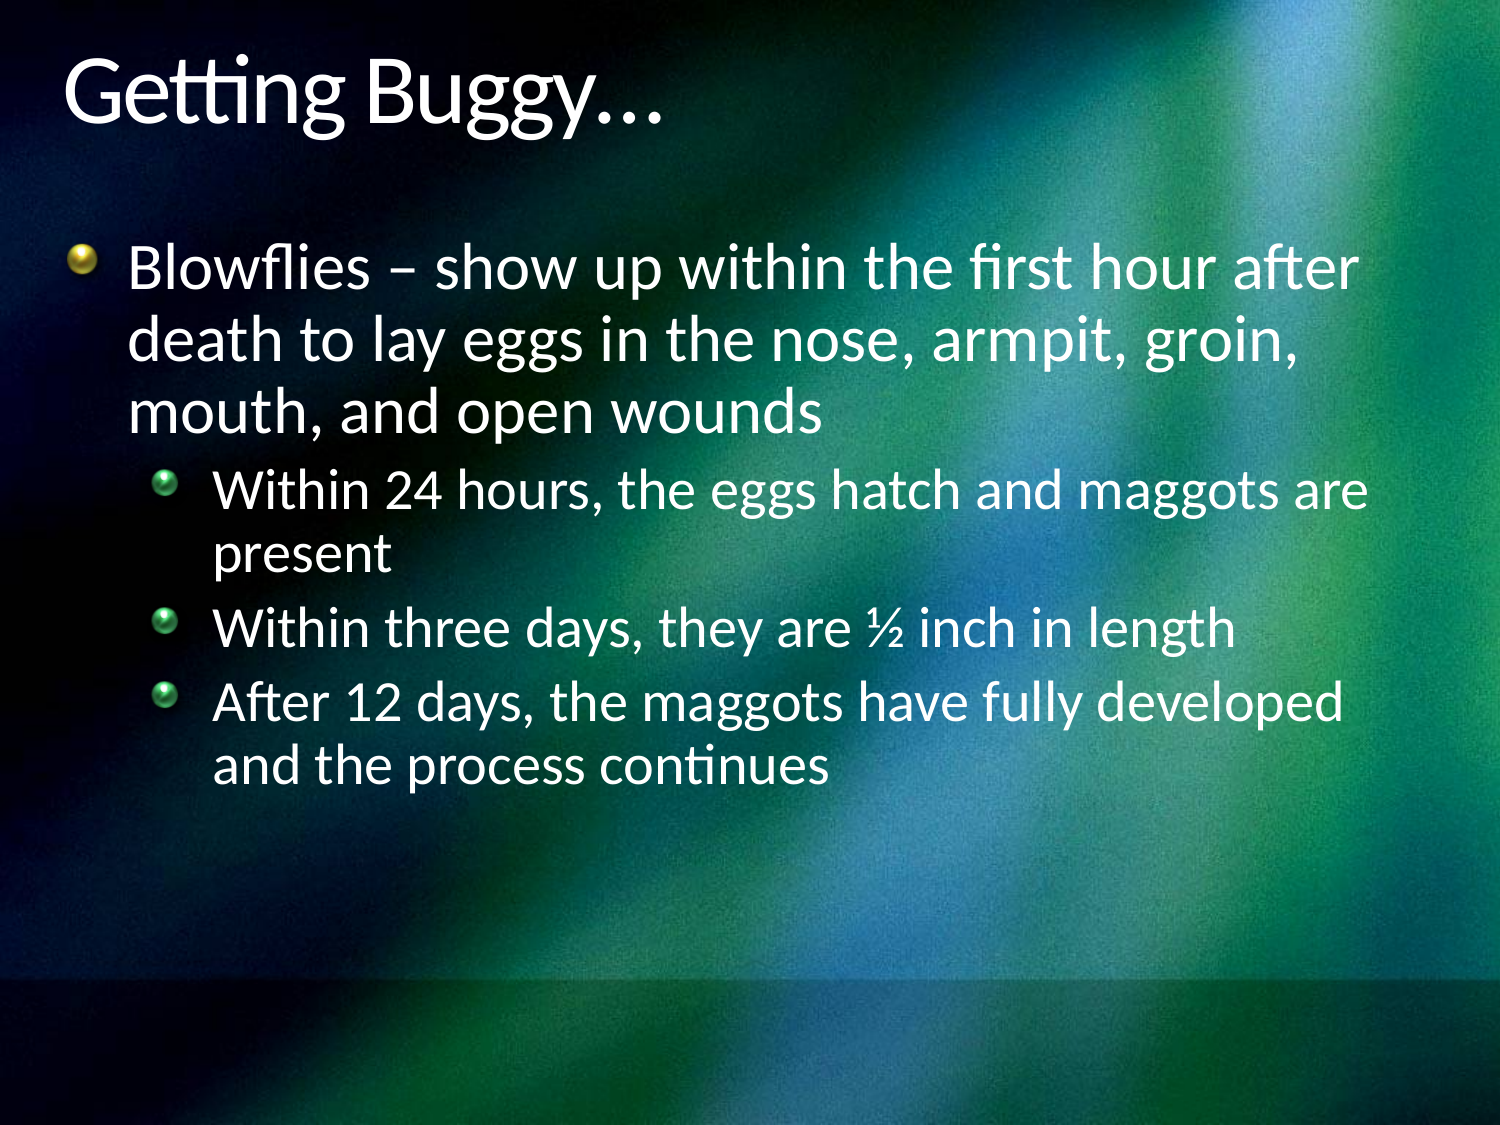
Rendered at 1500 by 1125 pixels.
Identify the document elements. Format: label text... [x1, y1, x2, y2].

picture [0, 0, 1500, 1125]
list Blowflies – show up within the first hour after death to lay eggs in the nose, armpit, groin, mouth, and open wounds Within 24 hours, the eggs hatch and maggots are present Within three days, they are ½ inch in length After 12 days, the maggots have fully developed and the process continues [62, 231, 1438, 811]
title Getting Buggy… [62, 37, 1438, 147]
